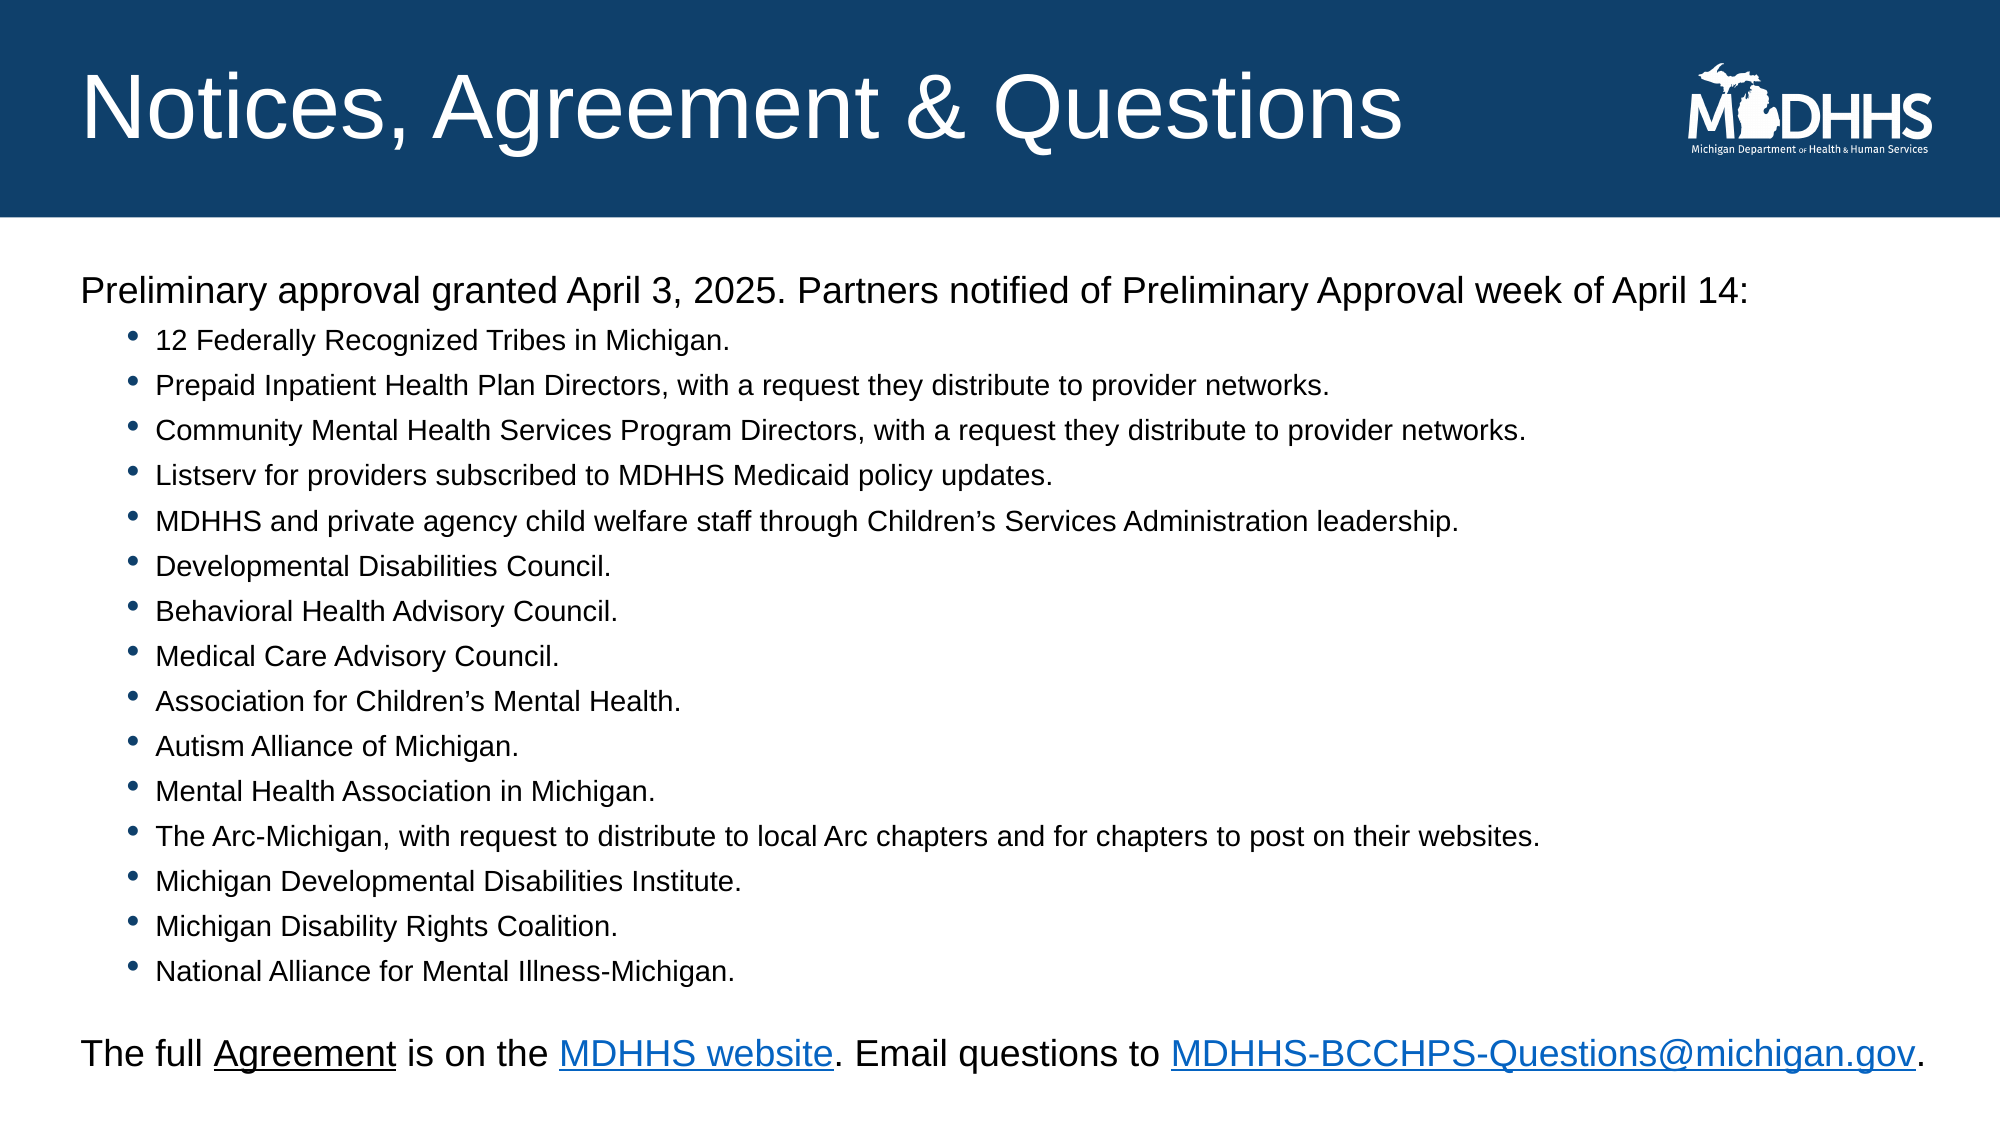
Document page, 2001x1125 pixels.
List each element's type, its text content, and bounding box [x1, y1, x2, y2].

picture [1688, 63, 1932, 155]
list Preliminary approval granted April 3, 2025. Partners notified of Preliminary Approval week of April 14: 12 Federally Recognized Tribes in Michigan. Prepaid Inpatient Health Plan Directors, with a request they distribute to provider networks. Community Mental Health Services Program Directors, with a request they distribute to provider networks. Listserv for providers subscribed to MDHHS Medicaid policy updates. MDHHS and private agency child welfare staff through Children’s Services Administration leadership. Developmental Disabilities Council. Behavioral Health Advisory Council. Medical Care Advisory Council. Association for Children’s Mental Health. Autism Alliance of Michigan. Mental Health Association in Michigan. The Arc-Michigan, with request to distribute to local Arc chapters and for chapters to post on their websites. Michigan Developmental Disabilities Institute. Michigan Disability Rights Coalition. National Alliance for Mental Illness-Michigan. The full Agreement is on the MDHHS website. Email questions to MDHHS-BCCHPS-Questions@michigan.gov. [65, 249, 1946, 1102]
title Notices, Agreement & Questions [65, 0, 1621, 218]
